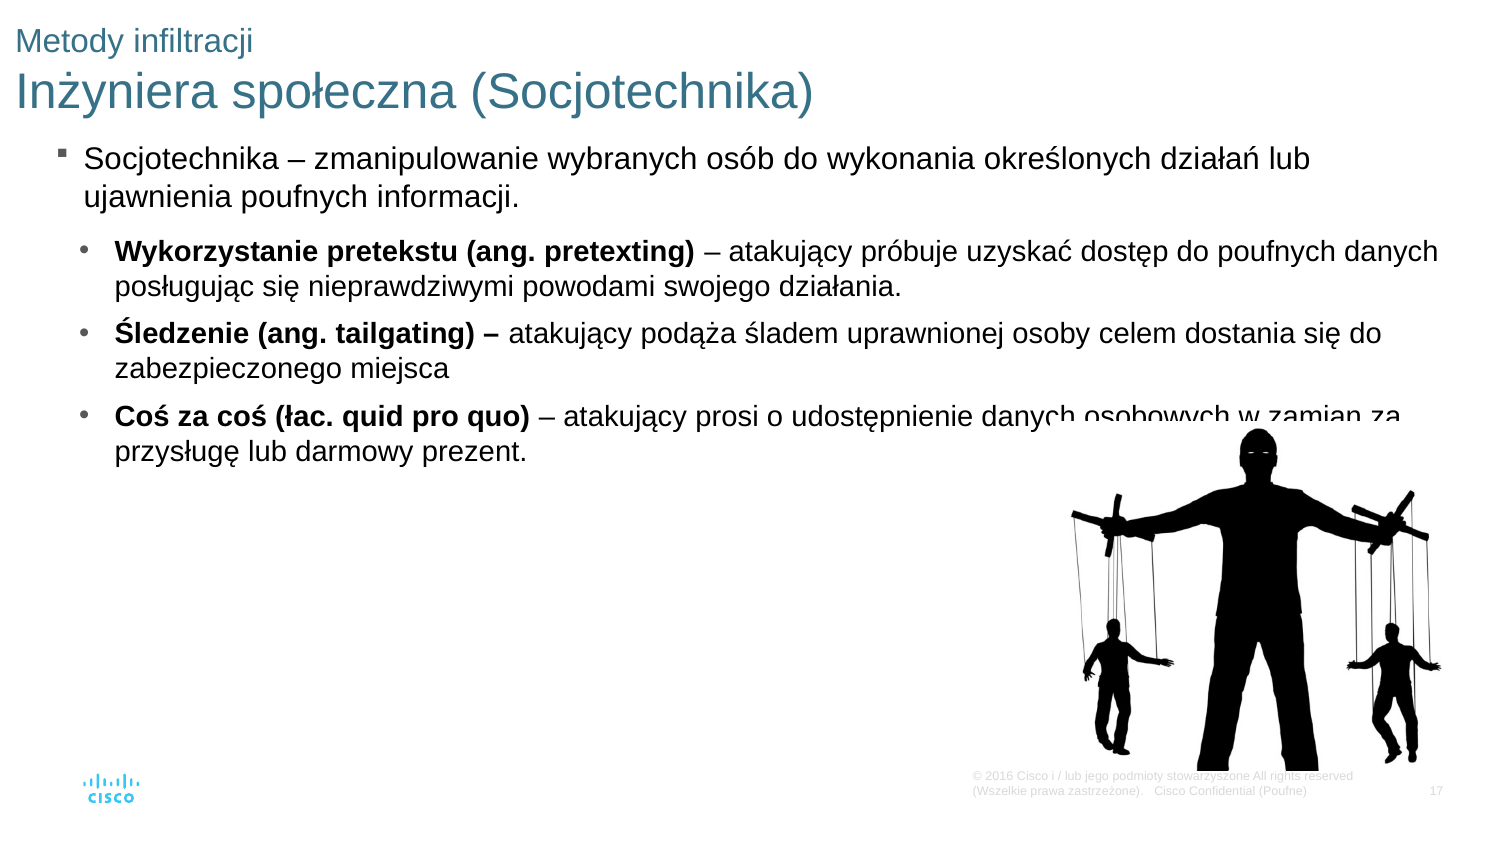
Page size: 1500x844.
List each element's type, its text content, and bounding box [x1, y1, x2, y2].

picture [1049, 421, 1460, 772]
title Metody infiltracji Inżyniera społeczna (Socjotechnika) [0, 6, 1500, 131]
list Socjotechnika – zmanipulowanie wybranych osób do wykonania określonych działań lub ujawnienia poufnych informacji. Wykorzystanie pretekstu (ang. pretexting) – atakujący próbuje uzyskać dostęp do poufnych danych posługując się nieprawdziwymi powodami swojego działania. Śledzenie (ang. tailgating) – atakujący podąża śladem uprawnionej osoby celem dostania się do zabezpieczonego miejsca Coś za coś (łac. quid pro quo) – atakujący prosi o udostępnienie danych osobowych w zamian za przysługę lub darmowy prezent. [40, 131, 1494, 813]
